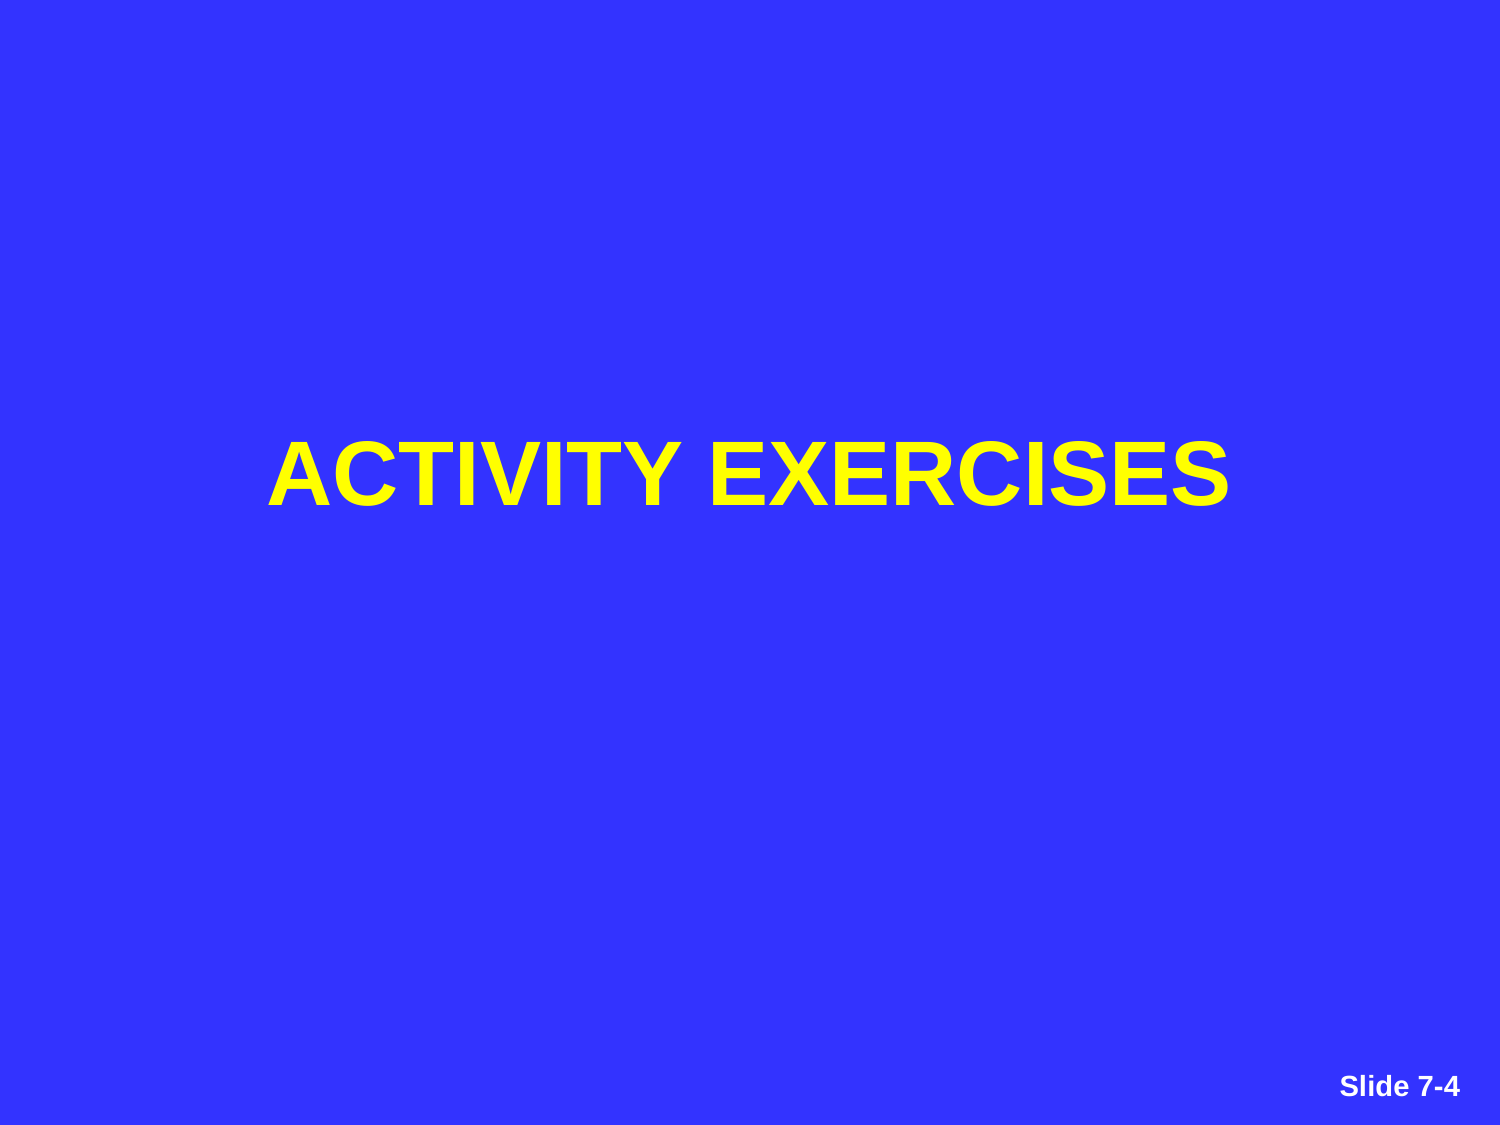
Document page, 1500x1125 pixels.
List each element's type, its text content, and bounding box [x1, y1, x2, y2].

slide_number Slide 7-4 [1124, 1059, 1476, 1125]
text_box ACTIVITY EXERCISES [74, 375, 1425, 563]
